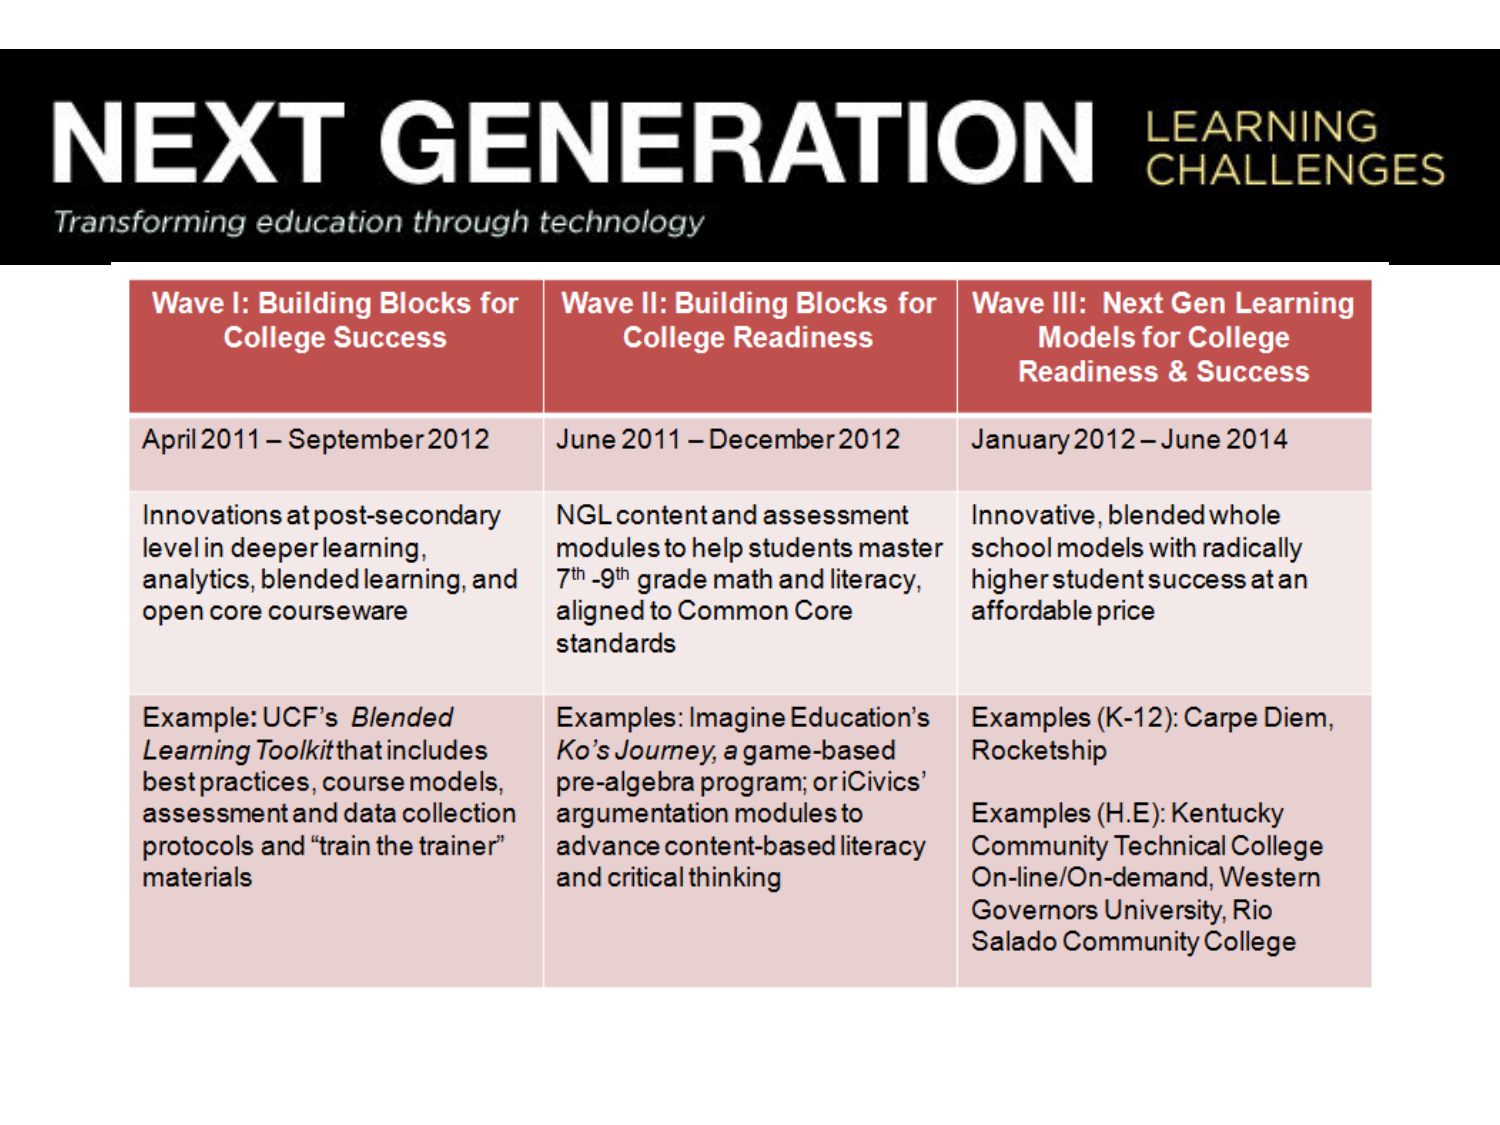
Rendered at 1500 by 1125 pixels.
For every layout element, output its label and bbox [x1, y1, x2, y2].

picture [0, 49, 1500, 265]
list [111, 262, 1389, 1006]
